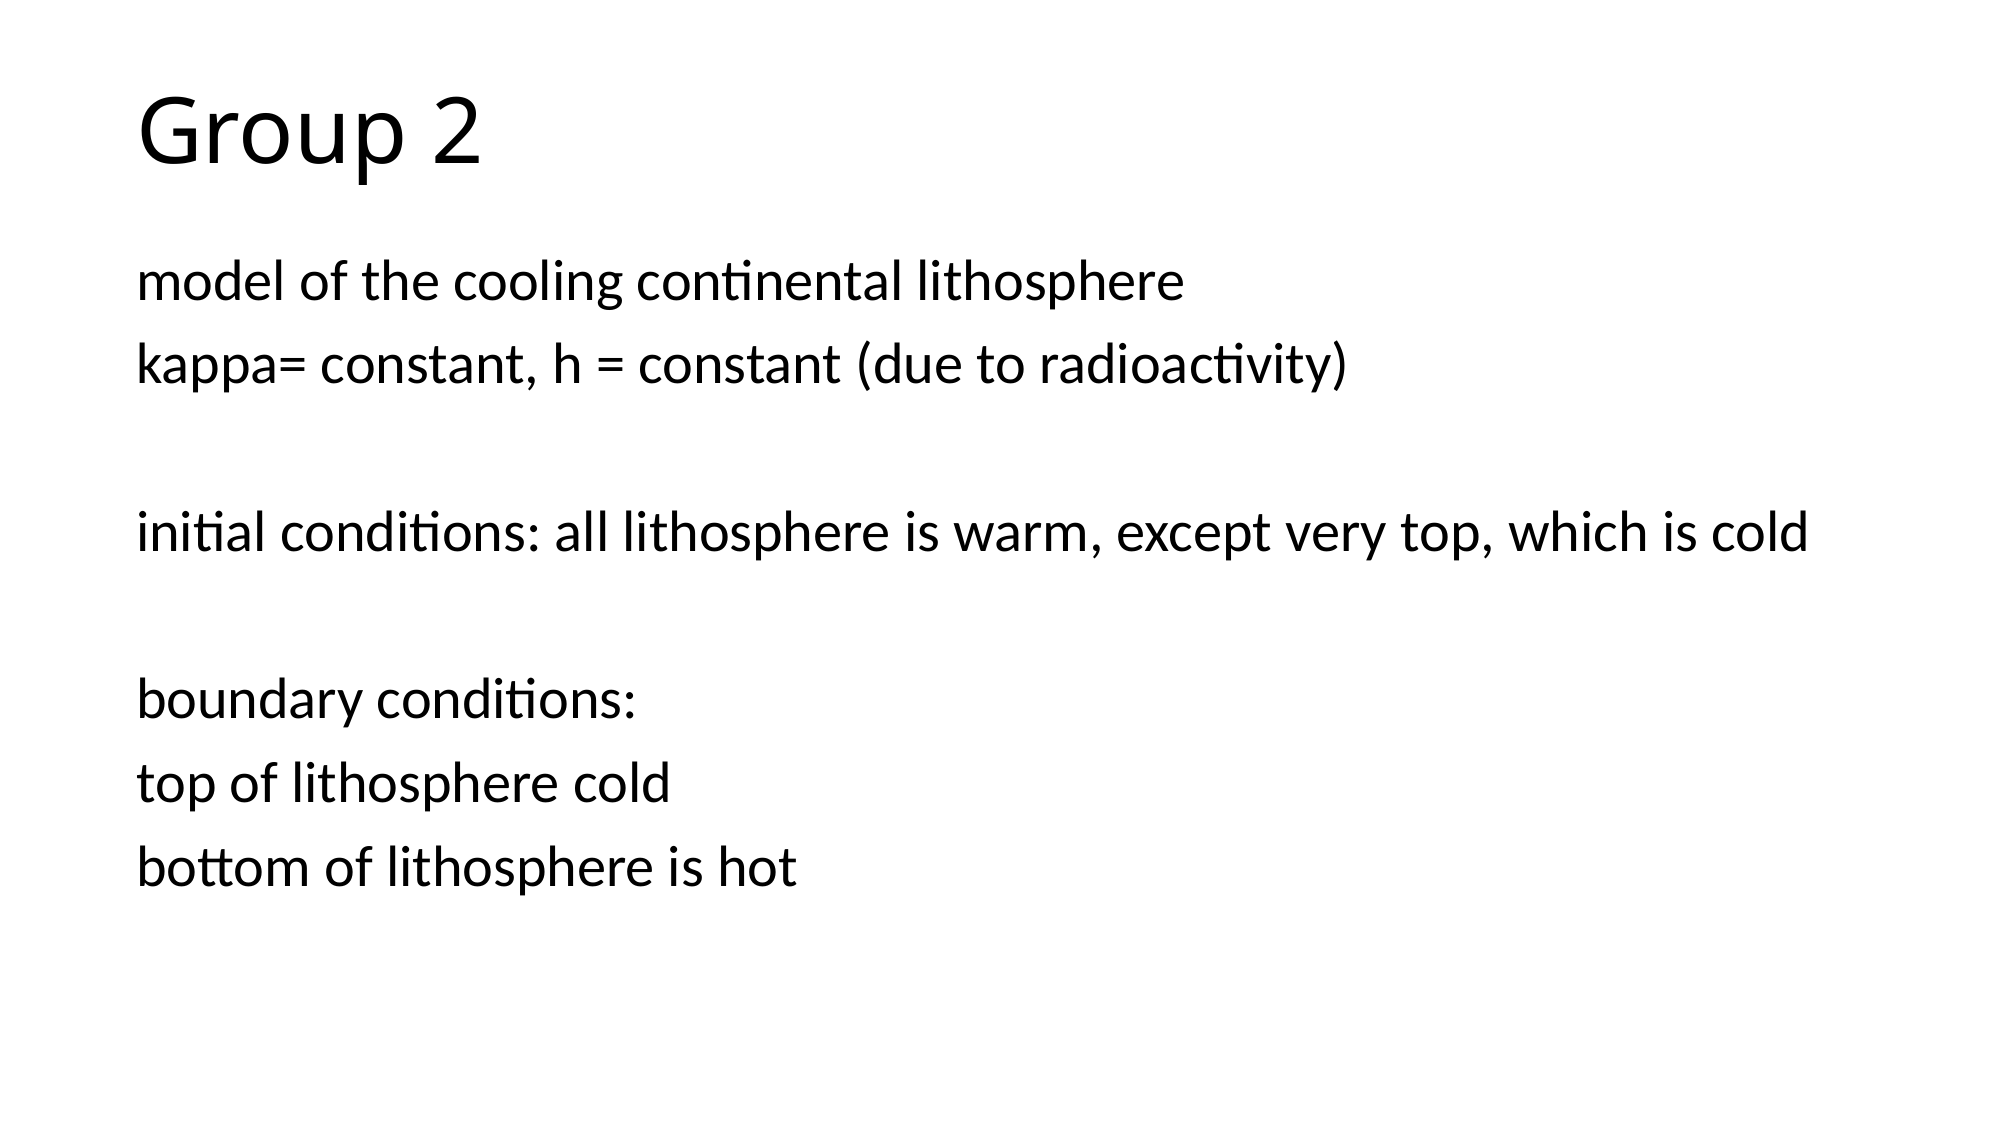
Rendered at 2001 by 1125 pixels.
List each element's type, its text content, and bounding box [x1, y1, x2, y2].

title Group 2 [121, 25, 1847, 242]
list model of the cooling continental lithosphere kappa= constant, h = constant (due to radioactivity) initial conditions: all lithosphere is warm, except very top, which is cold boundary conditions: top of lithosphere cold bottom of lithosphere is hot [121, 242, 1847, 957]
